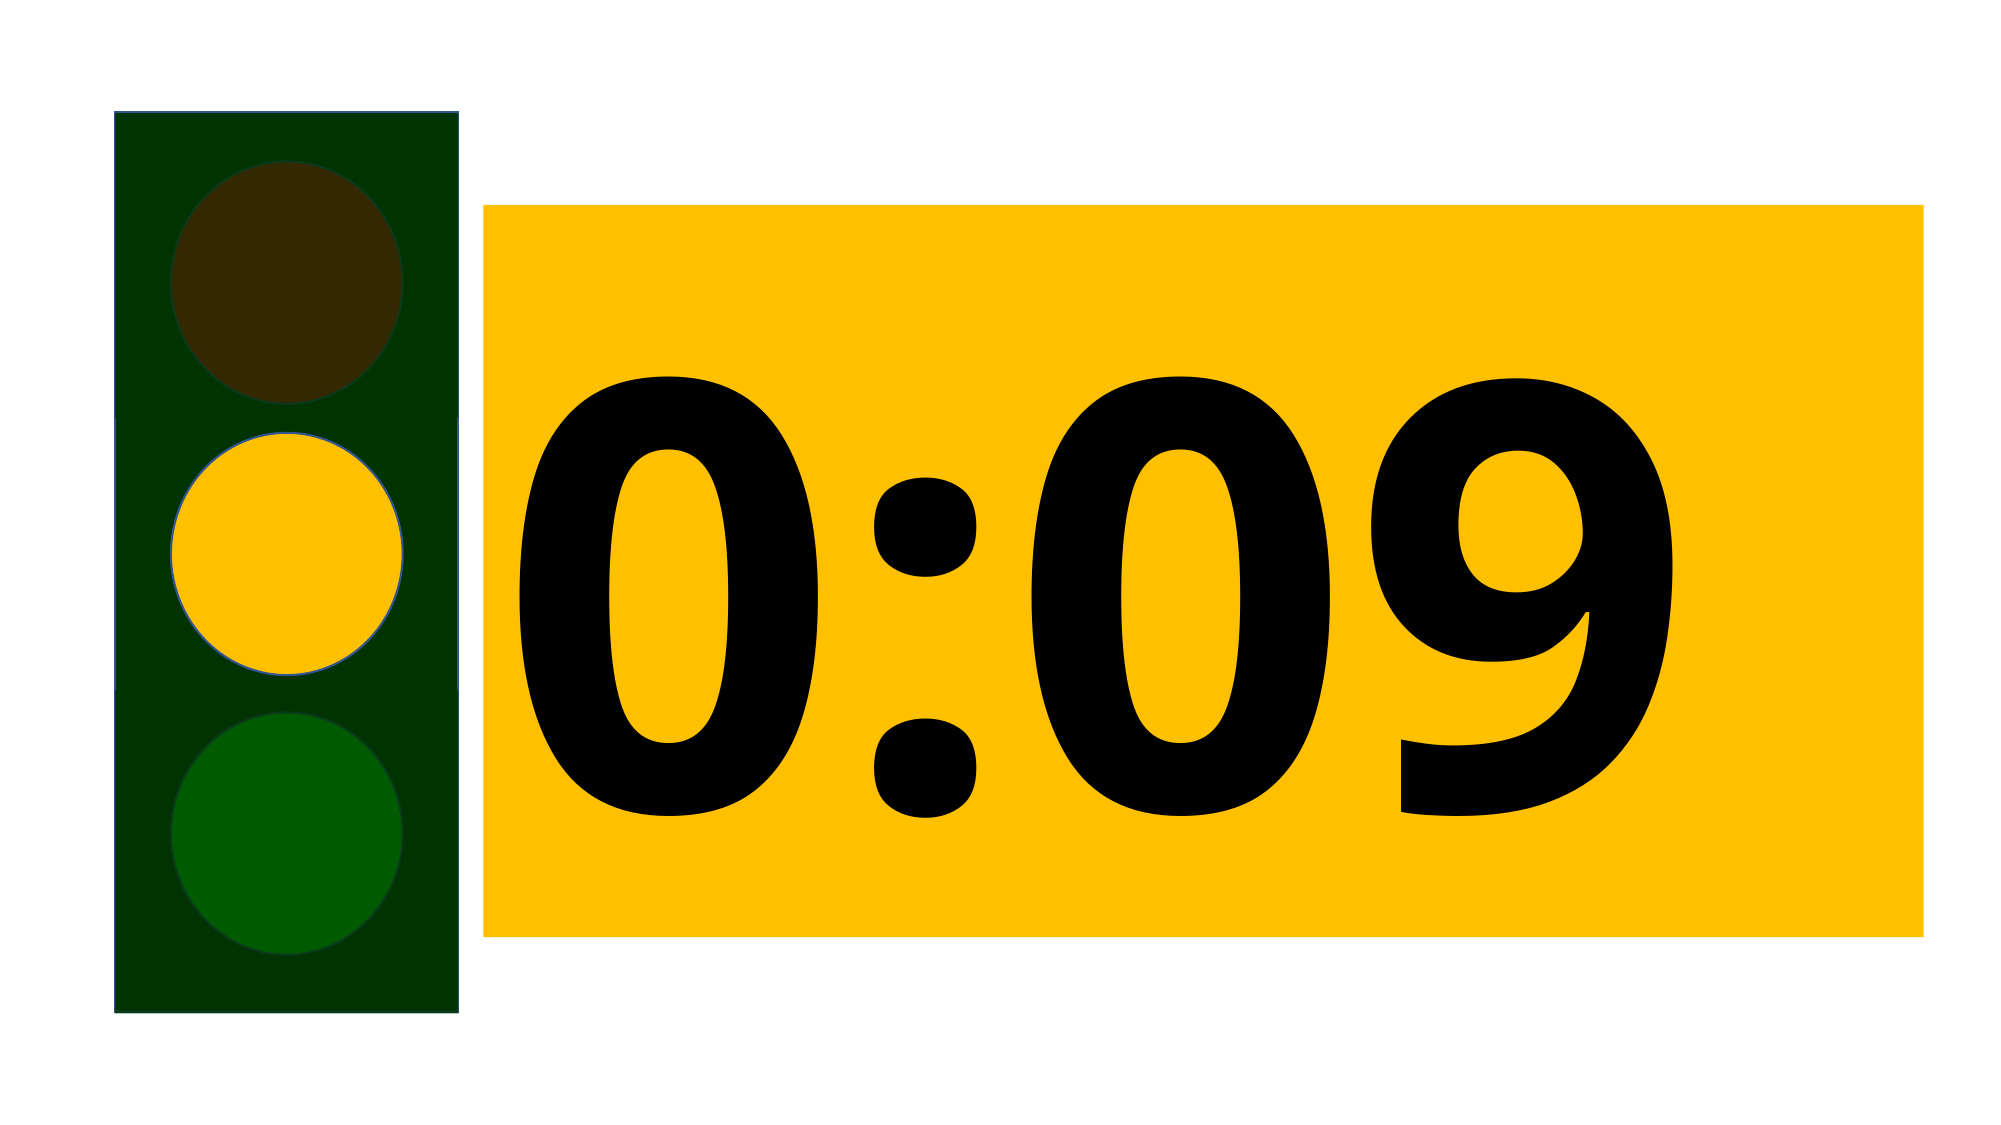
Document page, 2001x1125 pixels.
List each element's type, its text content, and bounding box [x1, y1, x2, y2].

text_box [114, 419, 459, 689]
text_box [169, 431, 404, 677]
text_box [114, 689, 459, 1014]
text_box [114, 112, 459, 419]
text_box 0:09 [483, 204, 1924, 938]
